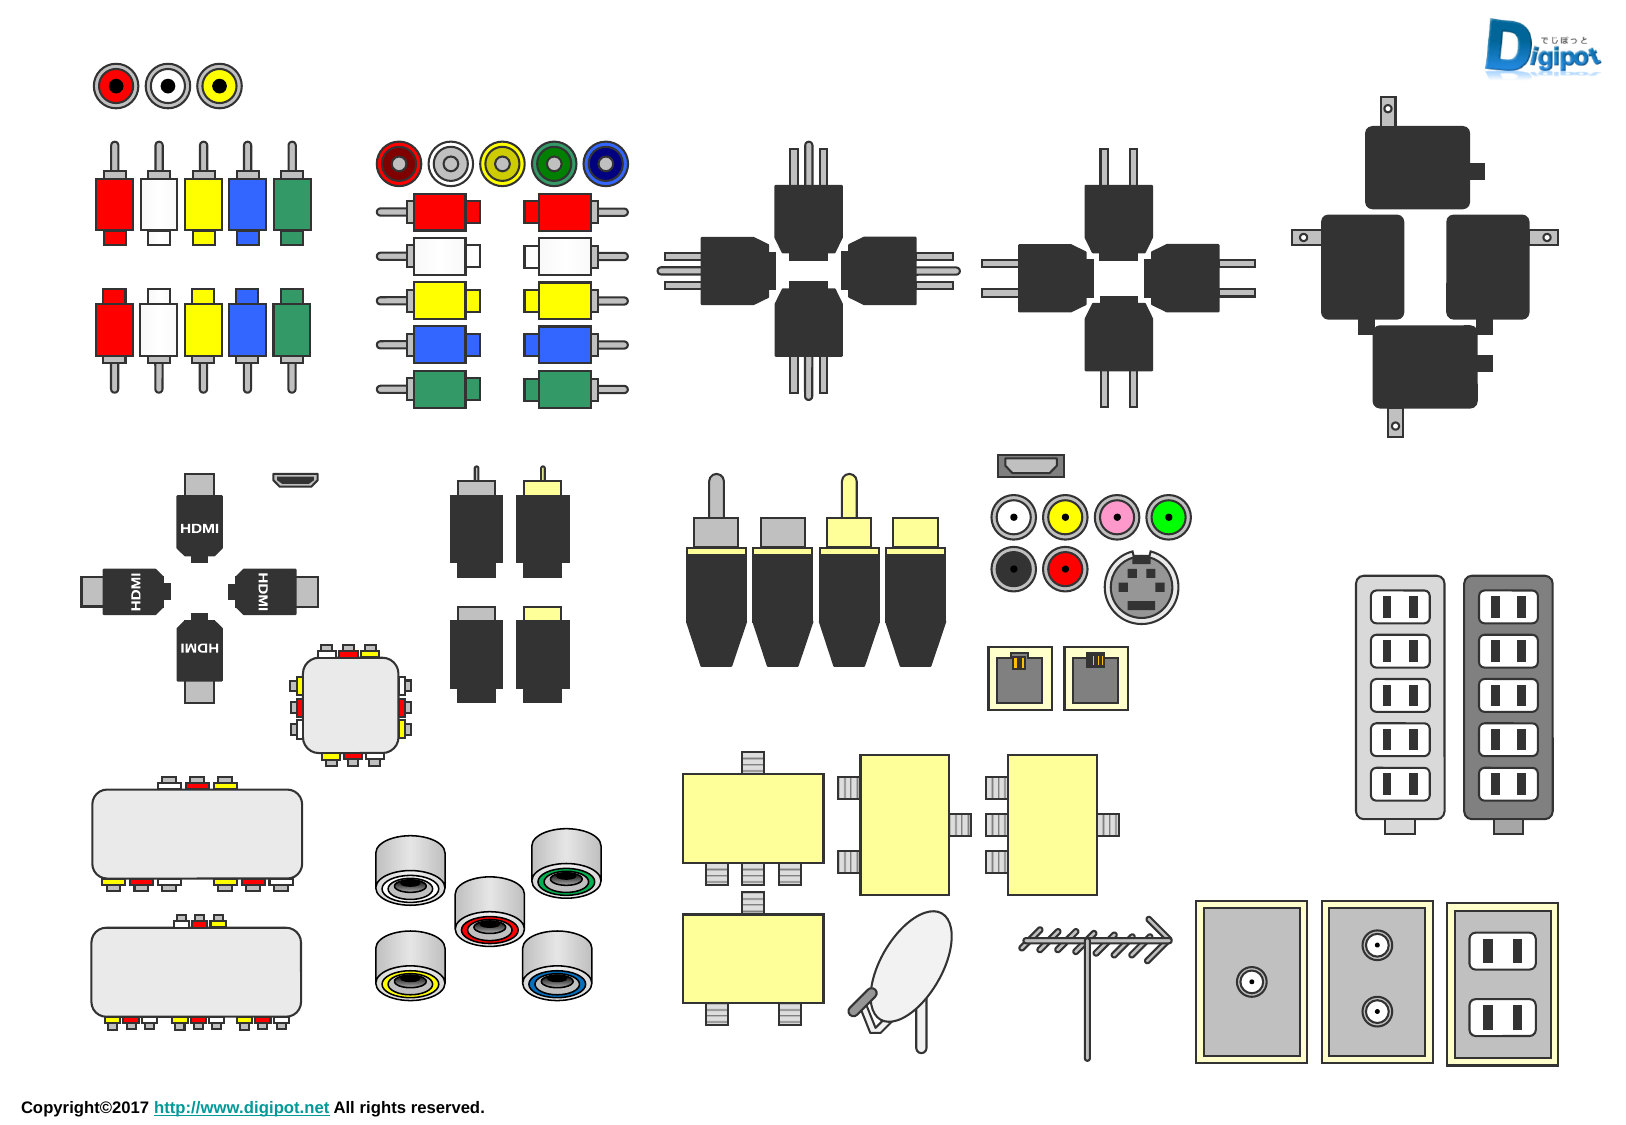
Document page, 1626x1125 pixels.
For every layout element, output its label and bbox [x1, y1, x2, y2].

text_box [450, 466, 503, 577]
text_box [1042, 494, 1088, 540]
text_box [1064, 646, 1129, 711]
text_box [196, 63, 242, 109]
text_box [409, 192, 448, 264]
text_box [273, 141, 311, 246]
text_box [753, 517, 813, 666]
text_box [867, 211, 935, 331]
text_box [375, 930, 446, 1001]
text_box [177, 473, 223, 563]
text_box [885, 517, 946, 666]
text_box [997, 454, 1065, 478]
text_box [682, 751, 824, 886]
text_box [96, 141, 134, 246]
text_box [1146, 494, 1192, 540]
text_box [140, 289, 178, 393]
text_box [819, 473, 880, 667]
text_box [1463, 575, 1553, 835]
text_box [1085, 296, 1153, 408]
text_box [557, 192, 595, 265]
text_box [375, 835, 446, 906]
text_box [184, 141, 223, 246]
text_box [583, 141, 629, 187]
text_box [991, 546, 1037, 592]
text_box [1376, 322, 1489, 441]
text_box [177, 613, 223, 703]
text_box [409, 292, 448, 397]
text_box [250, 547, 296, 637]
text_box [1321, 900, 1434, 1064]
text_box [1196, 900, 1308, 1064]
text_box [273, 289, 311, 393]
text_box [1042, 546, 1088, 592]
text_box [1292, 215, 1404, 334]
text_box [516, 606, 569, 703]
text_box [522, 930, 593, 1001]
text_box [91, 914, 302, 1030]
text_box [92, 776, 303, 892]
text_box [683, 211, 750, 331]
text_box [1015, 912, 1175, 1062]
text_box [1104, 550, 1179, 625]
text_box [531, 828, 602, 899]
text_box [775, 141, 843, 260]
text_box [184, 289, 223, 393]
text_box [140, 141, 178, 246]
text_box [145, 63, 191, 109]
text_box [686, 473, 747, 667]
text_box [557, 293, 595, 397]
text_box [428, 141, 474, 187]
text_box [985, 754, 1120, 896]
text_box [991, 494, 1037, 540]
text_box [837, 754, 972, 896]
text_box [1355, 575, 1445, 835]
text_box [376, 141, 422, 187]
text_box [844, 904, 943, 1054]
text_box [557, 271, 595, 292]
text_box [228, 289, 267, 393]
text_box [682, 892, 824, 1026]
text_box [1447, 902, 1559, 1066]
text_box [1369, 93, 1481, 213]
text_box [290, 644, 412, 767]
text_box [1166, 222, 1234, 334]
text_box [557, 403, 595, 442]
text_box [454, 876, 525, 947]
text_box [450, 606, 503, 703]
text_box [273, 473, 318, 487]
text_box [95, 289, 134, 393]
text_box [775, 281, 843, 401]
text_box [1085, 148, 1153, 260]
text_box [93, 63, 139, 109]
text_box [409, 270, 448, 292]
text_box [228, 141, 267, 246]
text_box [531, 141, 577, 187]
text_box [1447, 215, 1559, 334]
picture [1485, 18, 1602, 82]
text_box [516, 466, 569, 577]
text_box [1094, 494, 1140, 540]
text_box [103, 547, 149, 637]
text_box [988, 646, 1053, 711]
text_box [409, 403, 448, 442]
text_box [479, 141, 525, 187]
text_box [1004, 222, 1071, 334]
